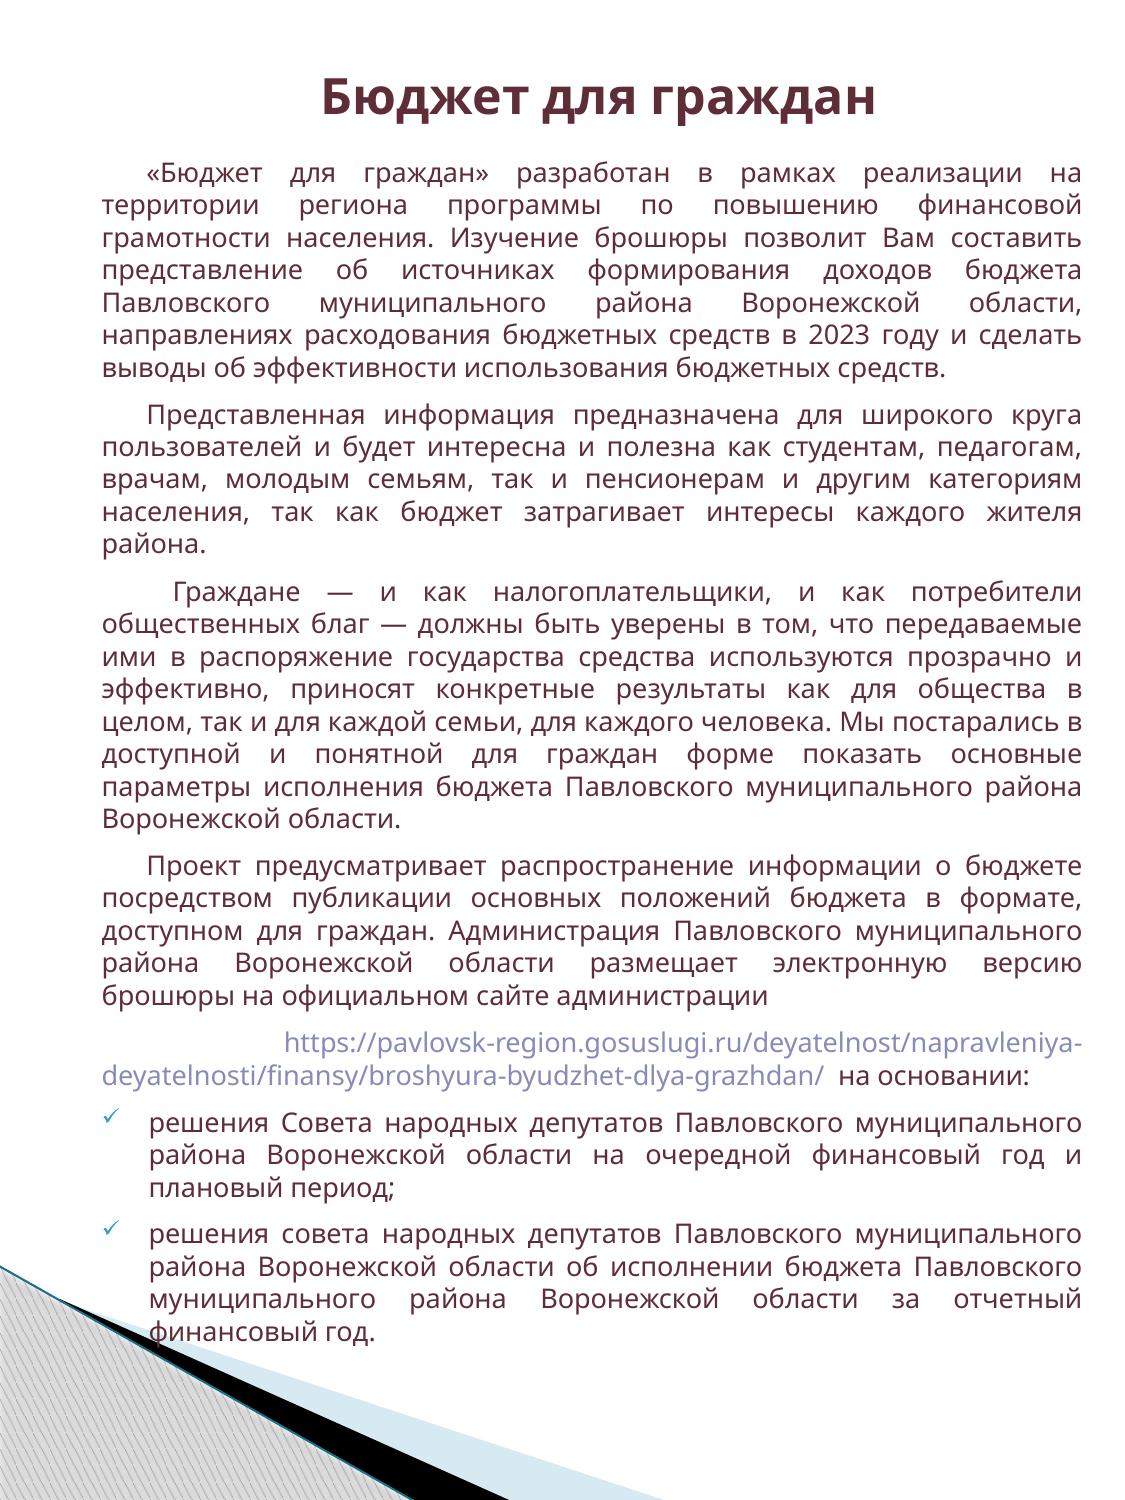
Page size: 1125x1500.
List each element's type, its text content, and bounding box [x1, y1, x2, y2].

text_box «Бюджет для граждан» разработан в рамках реализации на территории региона программы по повышению финансовой грамотности населения. Изучение брошюры позволит Вам составить представление об источниках формирования доходов бюджета Павловского муниципального района Воронежской области, направлениях расходования бюджетных средств в 2023 году и сделать выводы об эффективности использования бюджетных средств. Представленная информация предназначена для широкого круга пользователей и будет интересна и полезна как студентам, педагогам, врачам, молодым семьям, так и пенсионерам и другим категориям населения, так как бюджет затрагивает интересы каждого жителя района. Граждане — и как налогоплательщики, и как потребители общественных благ — должны быть уверены в том, что передаваемые ими в распоряжение государства средства используются прозрачно и эффективно, приносят конкретные результаты как для общества в целом, так и для каждой семьи, для каждого человека. Мы постарались в доступной и понятной для граждан форме показать основные параметры исполнения бюджета Павловского муниципального района Воронежской области. Проект предусматривает распространение информации о бюджете посредством публикации основных положений бюджета в формате, доступном для граждан. Администрация Павловского муниципального района Воронежской области размещает электронную версию брошюры на официальном сайте администрации https://pavlovsk-region.gosuslugi.ru/deyatelnost/napravleniya-deyatelnosti/finansy/broshyura-byudzhet-dlya-grazhdan/ на основании: решения Совета народных депутатов Павловского муниципального района Воронежской области на очередной финансовый год и плановый период; решения совета народных депутатов Павловского муниципального района Воронежской области об исполнении бюджета Павловского муниципального района Воронежской области за отчетный финансовый год. [101, 147, 1083, 1317]
title Бюджет для граждан [160, 29, 1038, 147]
